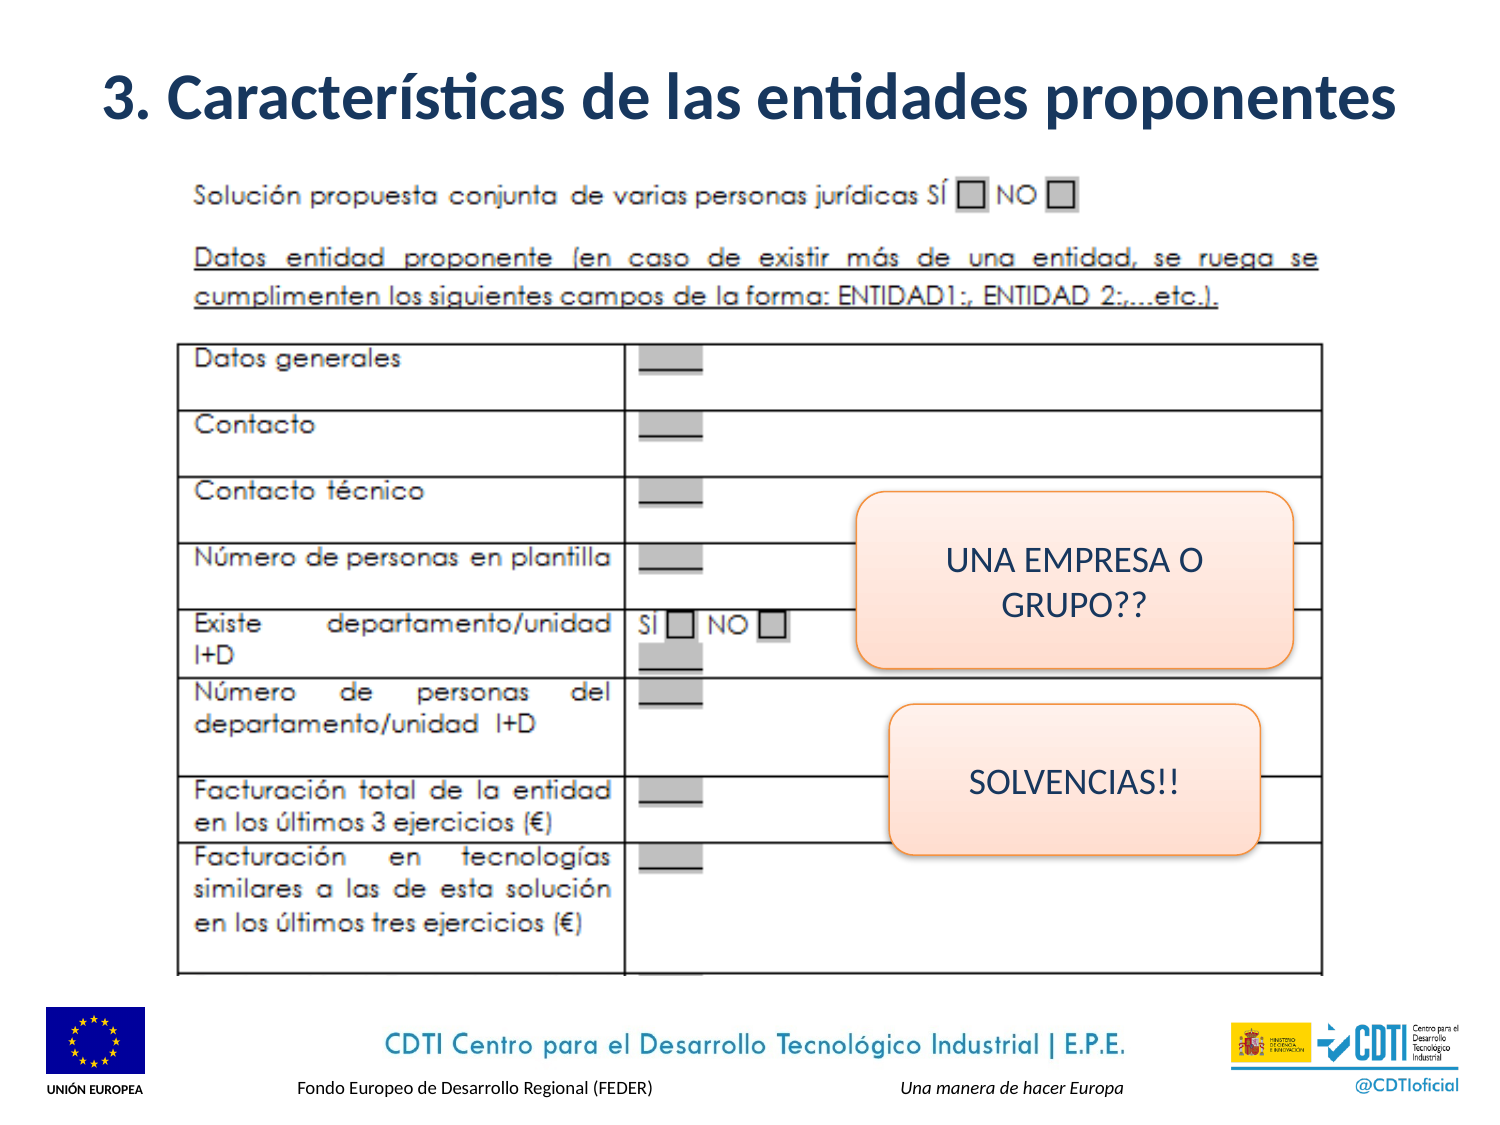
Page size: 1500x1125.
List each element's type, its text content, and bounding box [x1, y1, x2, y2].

picture [46, 1007, 145, 1074]
picture [1231, 1022, 1459, 1094]
title 3. Características de las entidades proponentes [75, 45, 1425, 233]
picture [371, 1014, 1139, 1074]
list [111, 160, 1385, 977]
